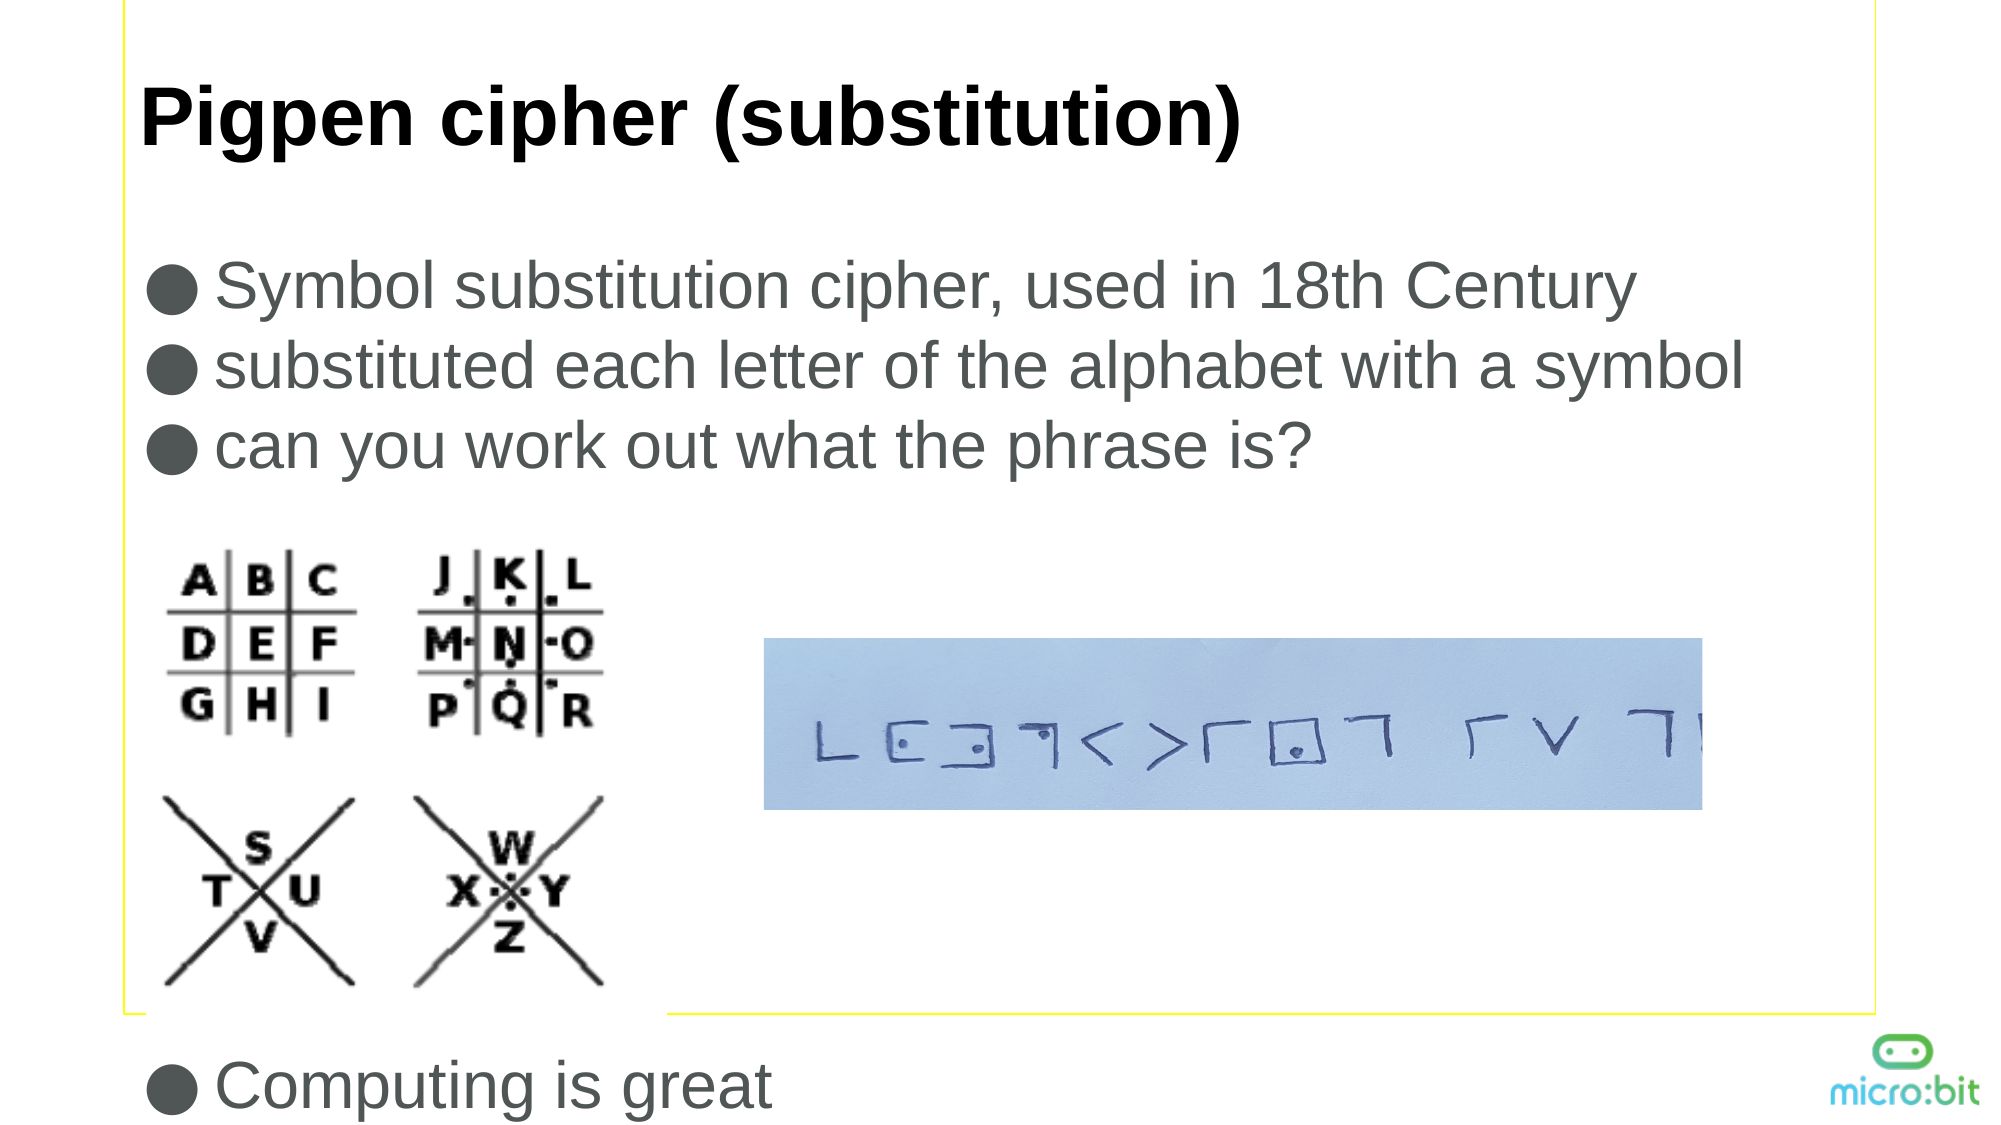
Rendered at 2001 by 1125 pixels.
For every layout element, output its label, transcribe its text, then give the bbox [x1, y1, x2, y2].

picture [763, 638, 1703, 810]
picture [146, 533, 667, 1036]
picture [1830, 1029, 1980, 1106]
text_box Pigpen cipher (substitution) Symbol substitution cipher, used in 18th Century substituted each letter of the alphabet with a symbol can you work out what the phrase is? Computing is great [124, 0, 1876, 1014]
